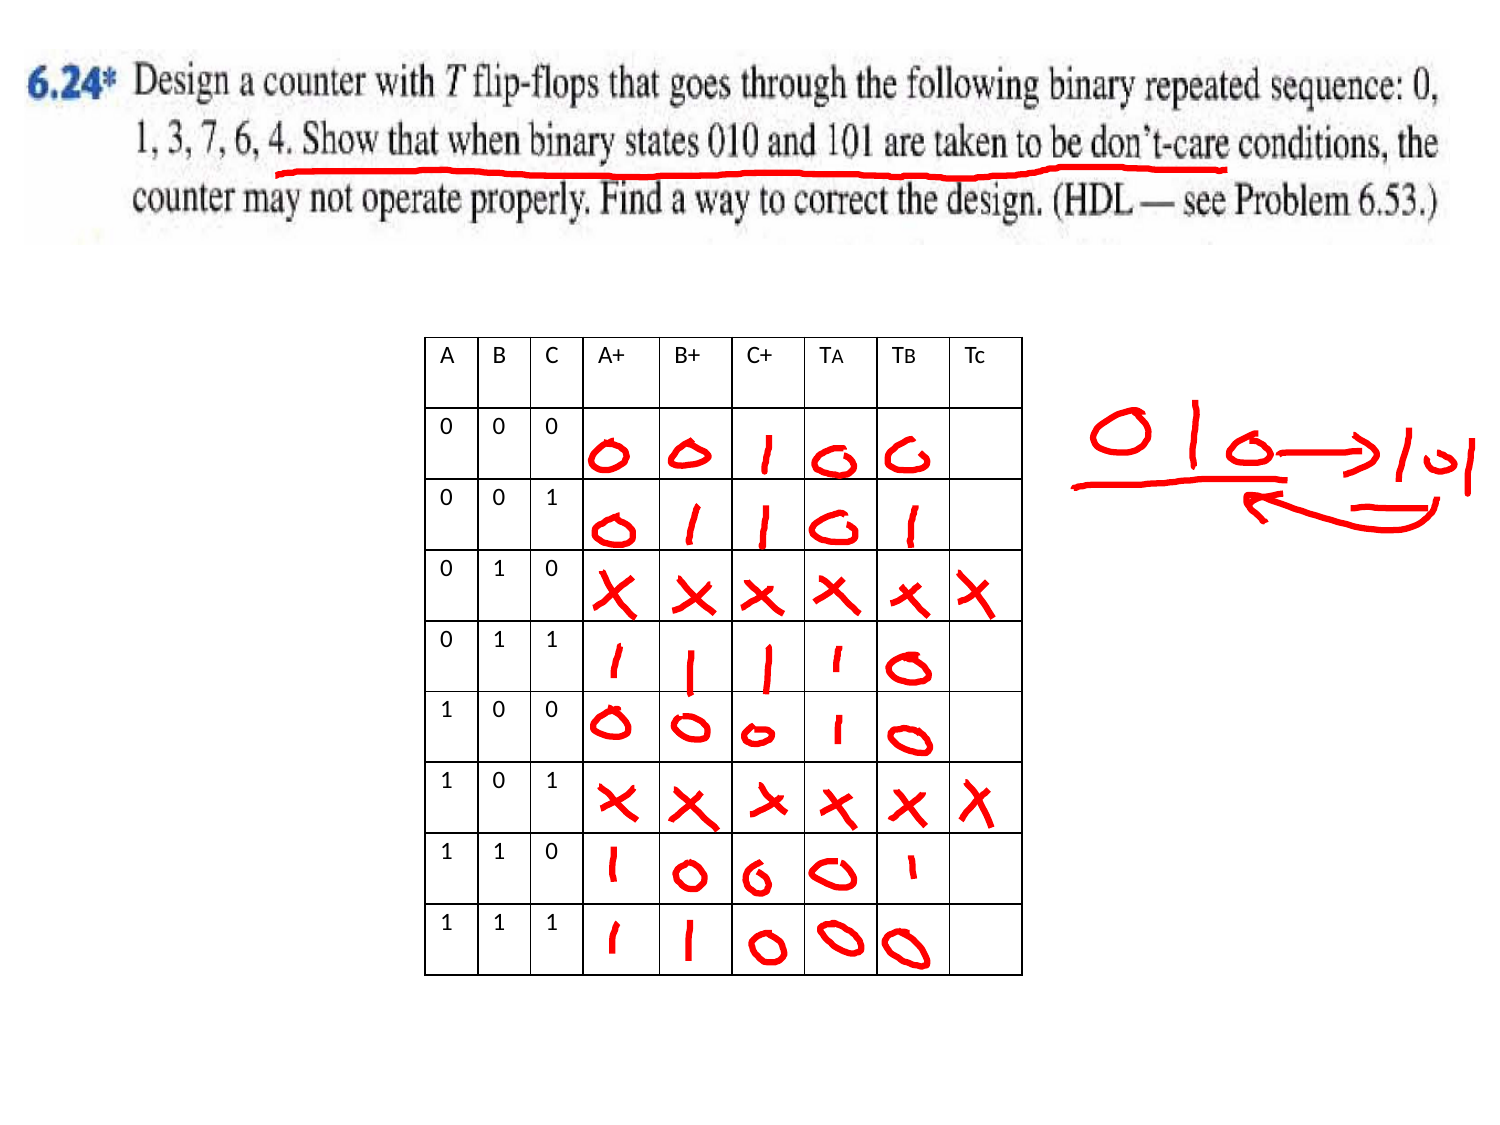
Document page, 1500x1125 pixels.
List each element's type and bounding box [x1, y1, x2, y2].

picture [24, 49, 1451, 246]
text_box [275, 166, 1473, 967]
